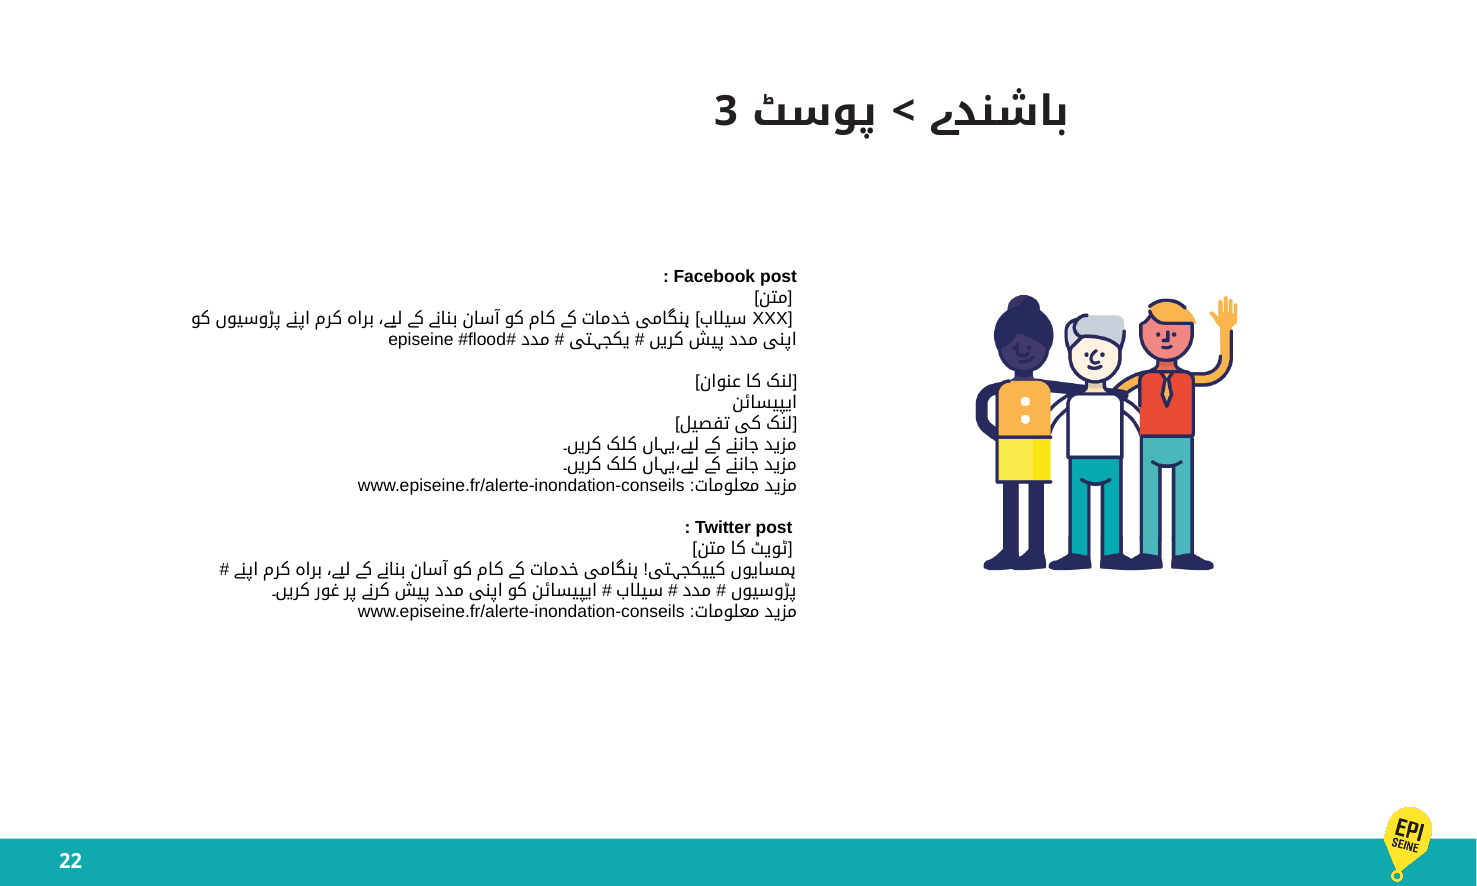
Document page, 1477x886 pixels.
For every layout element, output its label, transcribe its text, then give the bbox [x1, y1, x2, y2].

picture [920, 283, 1243, 602]
text_box Facebook post : [متن] [XXX سیلاب] ہنگامی خدمات کے کام کو آسان بنانے کے لیے، براہ کرم اپنے پڑوسیوں کو اپنی مدد پیش کریں # یکجہتی # مدد #episeine #flood [لنک کا عنوان] ایپیسائن [لنک کی تفصیل] مزید جاننے کے لیے،یہاں کلک کریں۔ مزید جاننے کے لیے،یہاں کلک کریں۔ مزید معلومات: www.episeine.fr/alerte-inondation-conseils Twitter post : [ٹویٹ کا متن] ہمسایوں کییکجہتی! ہنگامی خدمات کے کام کو آسان بنانے کے لیے، براہ کرم اپنے # پڑوسیوں # مدد # سیلاب # ایپیسائن کو اپنی مدد پیش کرنے پر غور کریں۔ مزید معلومات: www.episeine.fr/alerte-inondation-conseils [166, 260, 802, 626]
picture [1381, 805, 1433, 883]
title باشندے > پوسٹ 3 [152, 56, 1072, 135]
